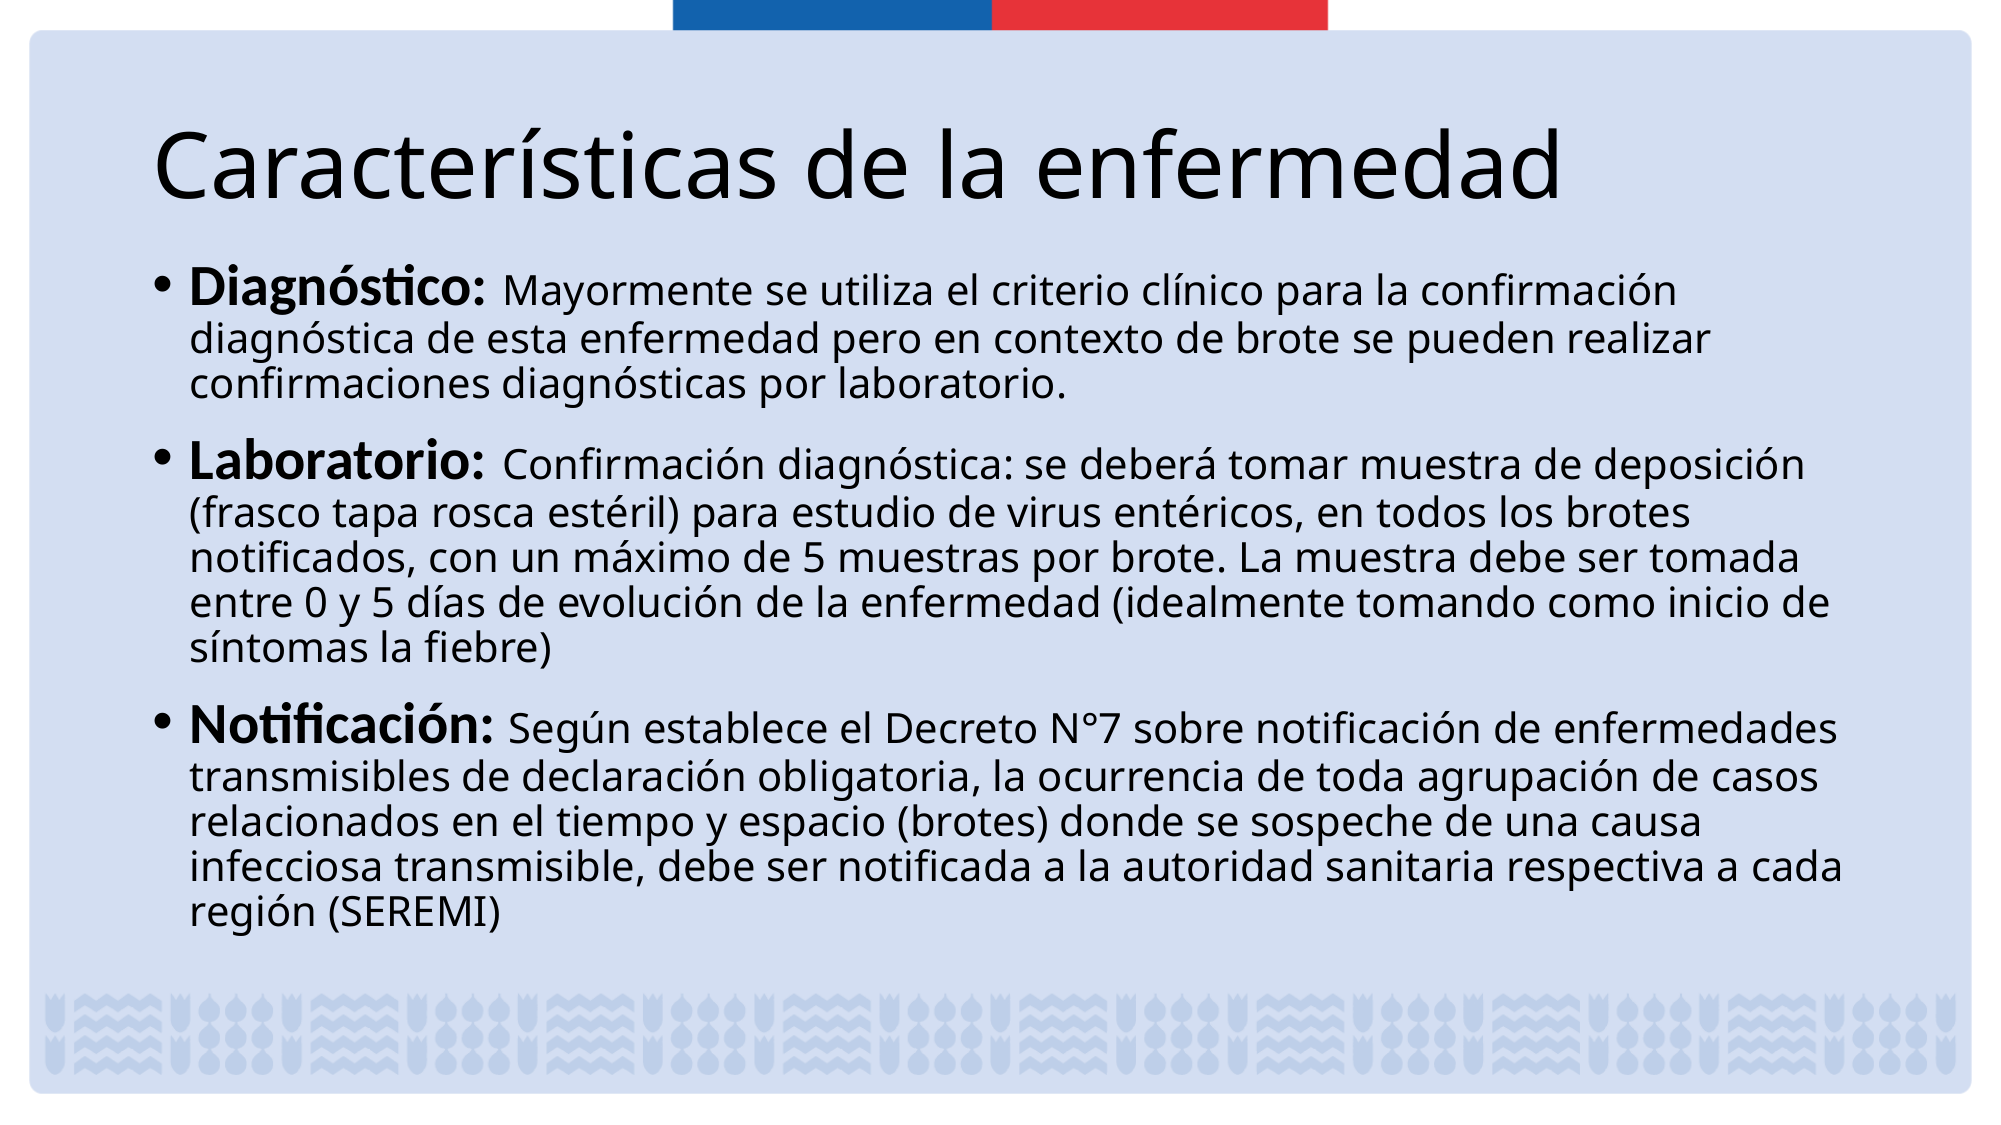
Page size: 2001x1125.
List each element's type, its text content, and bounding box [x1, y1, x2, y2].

title Características de la enfermedad [137, 59, 1863, 247]
picture [0, 0, 2001, 1125]
list Diagnóstico: Mayormente se utiliza el criterio clínico para la confirmación diagnóstica de esta enfermedad pero en contexto de brote se pueden realizar confirmaciones diagnósticas por laboratorio. Laboratorio: Confirmación diagnóstica: se deberá tomar muestra de deposición (frasco tapa rosca estéril) para estudio de virus entéricos, en todos los brotes notificados, con un máximo de 5 muestras por brote. La muestra debe ser tomada entre 0 y 5 días de evolución de la enfermedad (idealmente tomando como inicio de síntomas la fiebre) Notificación: Según establece el Decreto N°7 sobre notificación de enfermedades transmisibles de declaración obligatoria, la ocurrencia de toda agrupación de casos relacionados en el tiempo y espacio (brotes) donde se sospeche de una causa infecciosa transmisible, debe ser notificada a la autoridad sanitaria respectiva a cada región (SEREMI) [137, 247, 1863, 1014]
